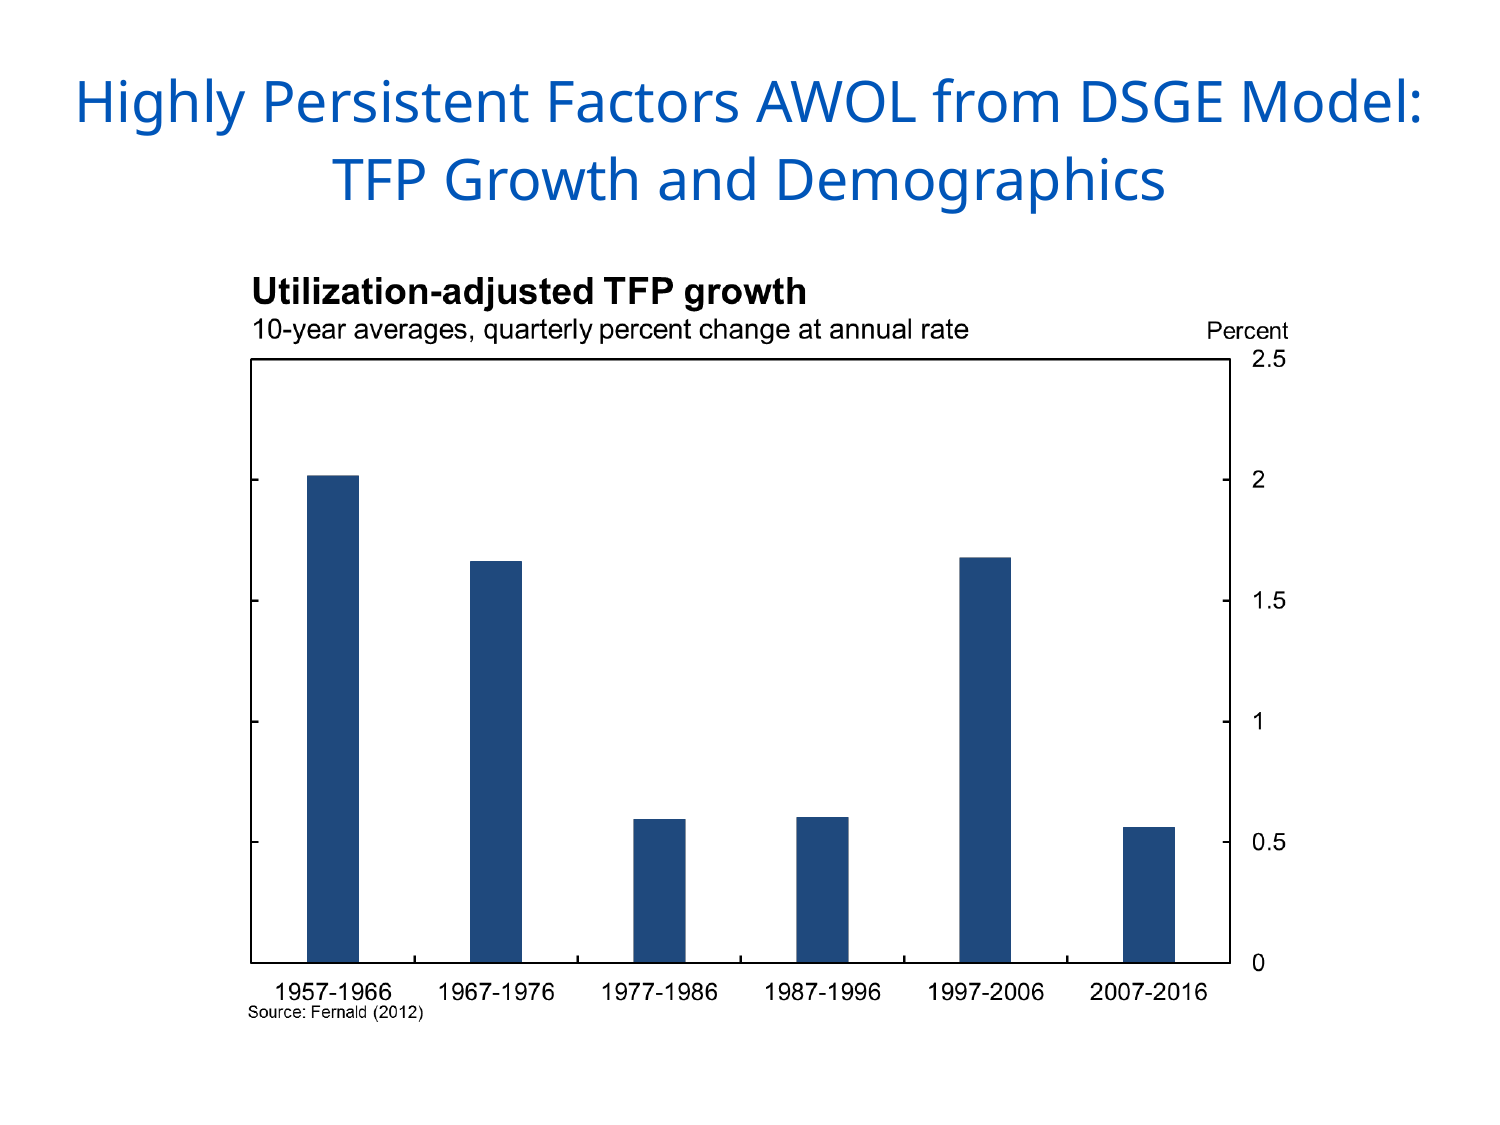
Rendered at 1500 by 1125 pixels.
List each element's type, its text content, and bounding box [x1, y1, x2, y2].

picture [234, 262, 1288, 1026]
title Highly Persistent Factors AWOL from DSGE Model: TFP Growth and Demographics [37, 45, 1463, 233]
